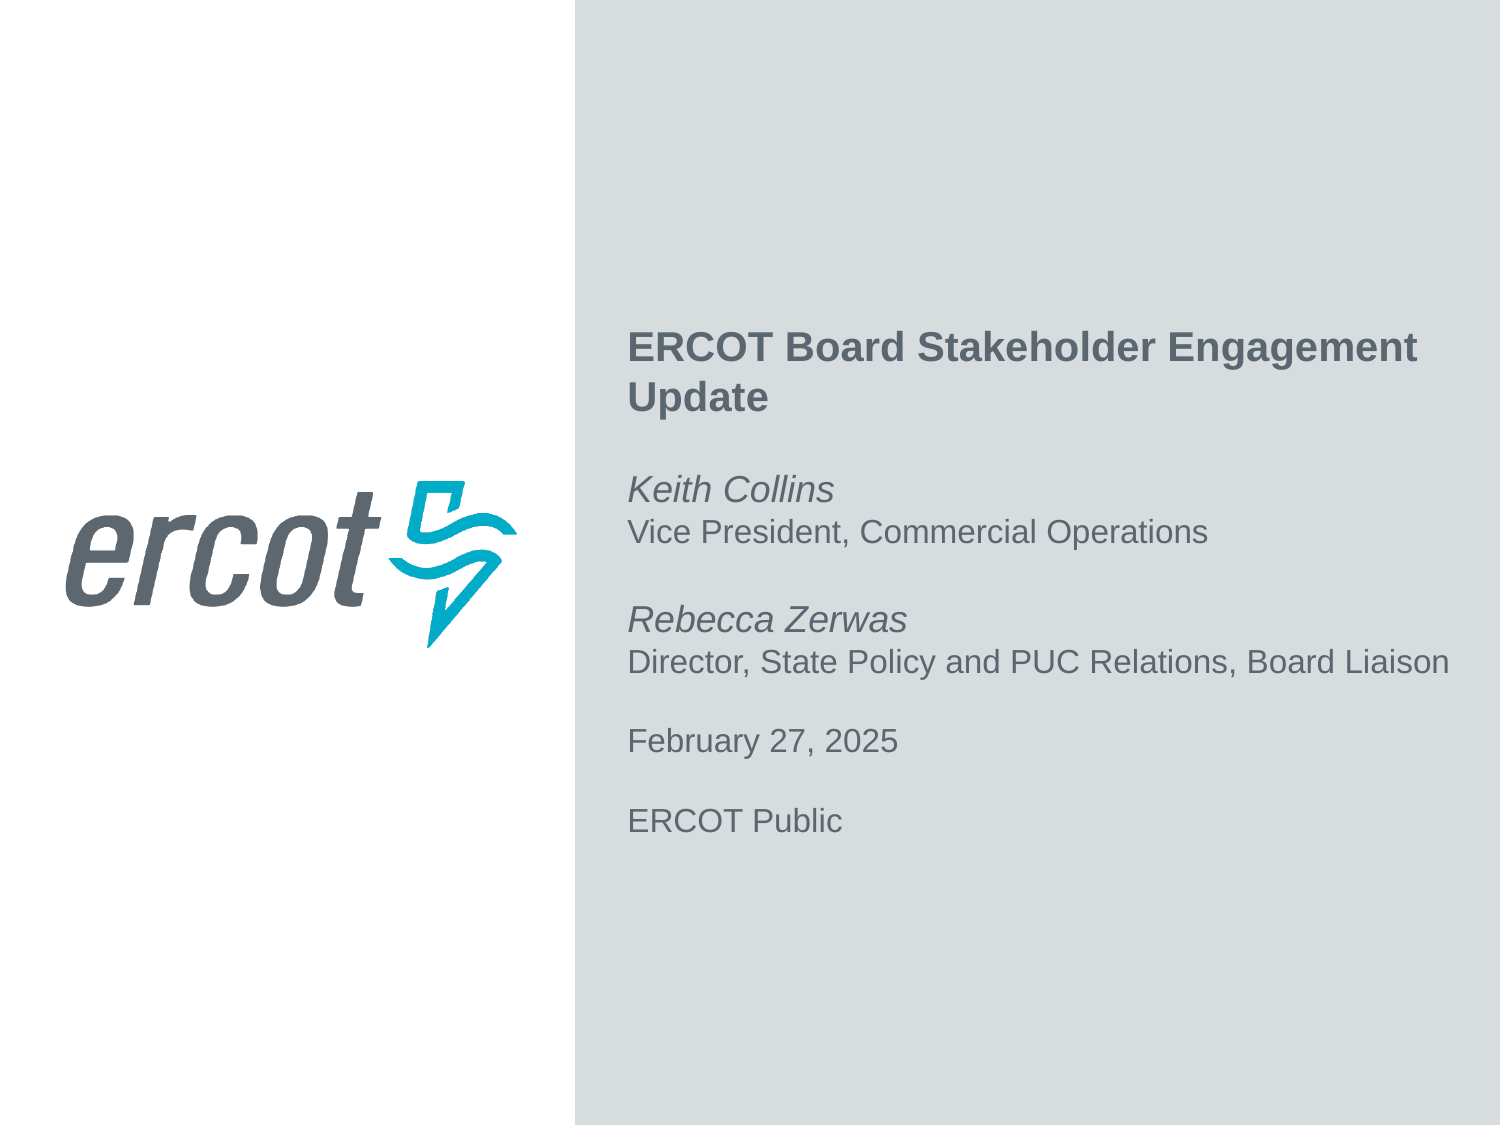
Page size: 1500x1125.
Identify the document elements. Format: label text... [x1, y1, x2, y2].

picture [56, 471, 525, 654]
text_box ERCOT Board Stakeholder Engagement Update Keith Collins Vice President, Commercial Operations Rebecca Zerwas Director, State Policy and PUC Relations, Board Liaison February 27, 2025 ERCOT Public [612, 312, 1500, 847]
